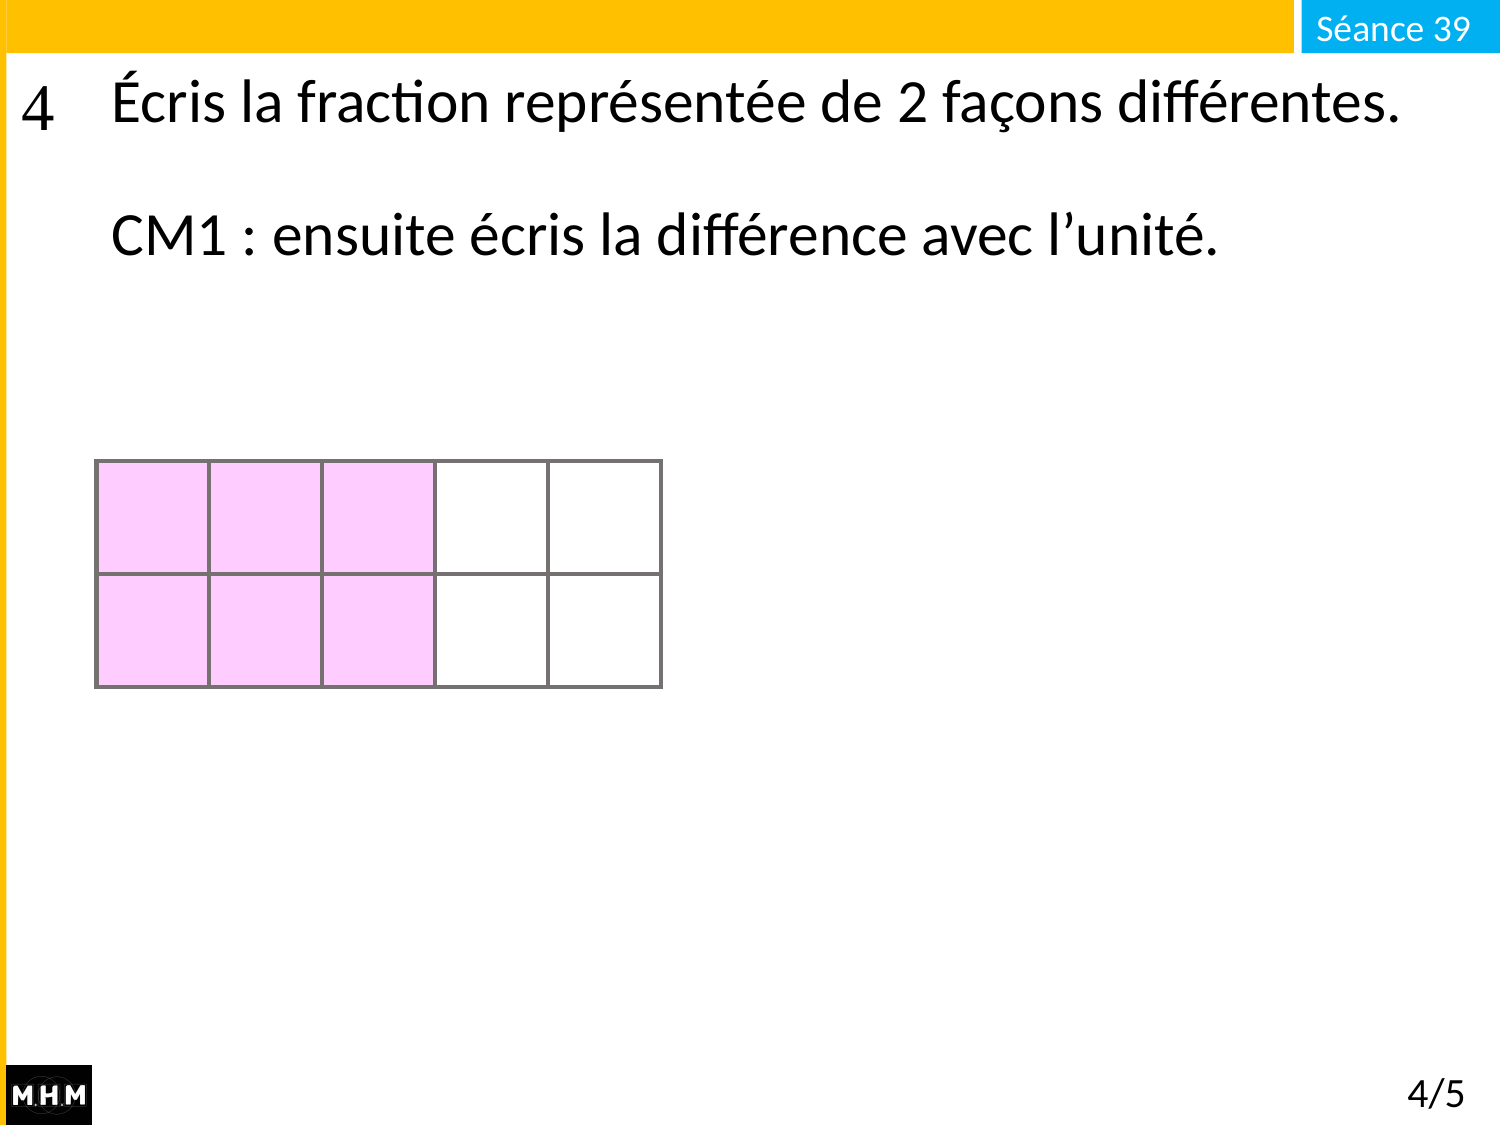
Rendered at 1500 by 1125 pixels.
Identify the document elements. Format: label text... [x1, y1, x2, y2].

list 4/5 [1373, 1064, 1500, 1125]
text_box [320, 576, 433, 689]
picture [6, 1065, 92, 1125]
text_box [433, 459, 546, 576]
text_box [207, 459, 320, 576]
text_box Écris la fraction représentée de 2 façons différentes. CM1 : ensuite écris la différence avec l’unité. [96, 60, 1422, 278]
text_box [94, 459, 207, 576]
text_box [320, 459, 433, 576]
text_box [94, 576, 207, 689]
text_box [546, 576, 663, 689]
text_box [546, 459, 663, 576]
text_box [433, 576, 546, 689]
text_box [207, 576, 320, 689]
